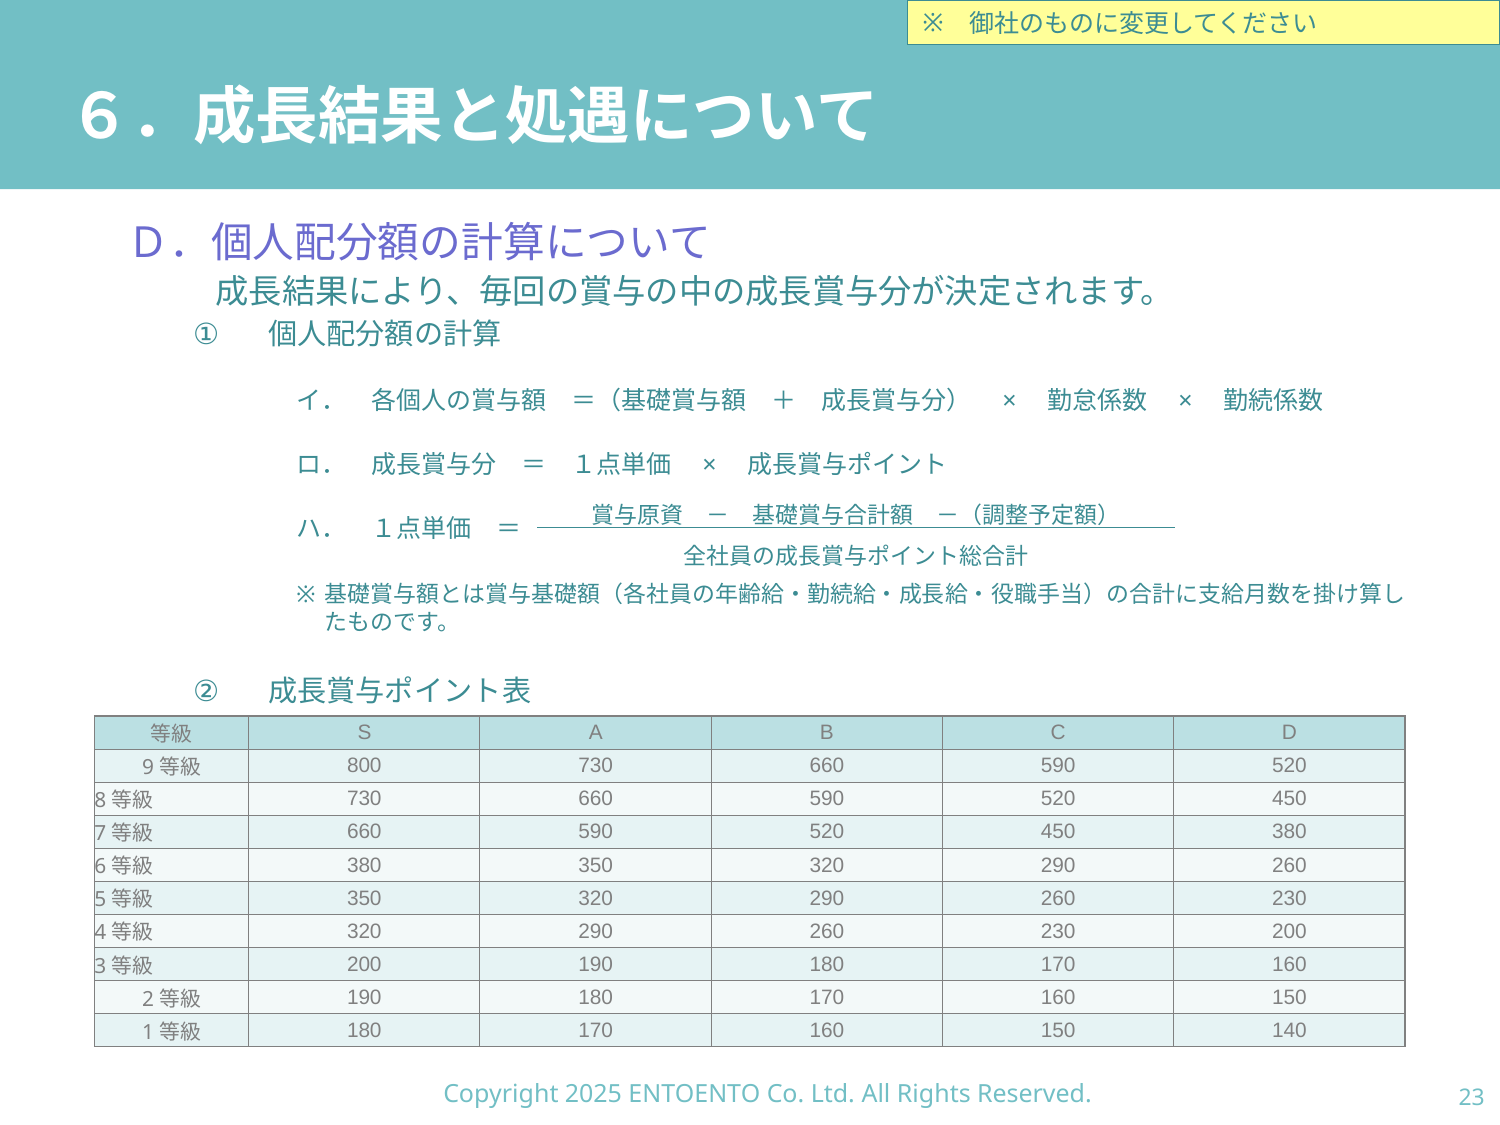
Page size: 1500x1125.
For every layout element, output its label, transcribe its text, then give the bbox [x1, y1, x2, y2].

table_cell 350 [249, 882, 479, 914]
table_cell 290 [943, 849, 1173, 881]
table_header S [249, 717, 479, 749]
table_header B [712, 717, 942, 749]
table_cell 660 [712, 750, 942, 782]
table_cell 180 [480, 981, 711, 1013]
table_cell 260 [712, 915, 942, 947]
table_cell 3等級 [95, 948, 248, 980]
table_header A [480, 717, 711, 749]
table_cell 200 [1174, 915, 1404, 947]
table_cell 150 [1174, 981, 1404, 1013]
table_cell 260 [943, 882, 1173, 914]
table_cell 190 [249, 981, 479, 1013]
table_cell 180 [712, 948, 942, 980]
table_cell 140 [1174, 1014, 1404, 1046]
table_cell 730 [249, 783, 479, 815]
table_cell 230 [943, 915, 1173, 947]
slide_number 22 [1187, 1074, 1500, 1121]
table_cell 170 [480, 1014, 711, 1046]
table_cell 6等級 [95, 849, 248, 881]
table_cell 7等級 [95, 816, 248, 848]
table_header 等級 [95, 717, 248, 749]
table_cell 520 [1174, 750, 1404, 782]
table_cell 660 [480, 783, 711, 815]
table_cell 170 [712, 981, 942, 1013]
table_cell 380 [249, 849, 479, 881]
table_header D [1174, 717, 1404, 749]
table_cell 590 [712, 783, 942, 815]
table_cell 9等級 [95, 750, 248, 782]
table_cell 1等級 [95, 1014, 248, 1046]
table_header C [943, 717, 1173, 749]
text_box 御社のものに変更してください [907, 0, 1500, 45]
table_cell 450 [1174, 783, 1404, 815]
footer Copyright 2025 ENTOENTO Co. Ltd. All Rights Reserved. [206, 1070, 1331, 1121]
table_cell 2等級 [95, 981, 248, 1013]
table_cell 260 [1174, 849, 1404, 881]
table_cell 590 [943, 750, 1173, 782]
table_cell 8等級 [95, 783, 248, 815]
table_cell 150 [943, 1014, 1173, 1046]
table_cell 320 [712, 849, 942, 881]
table_cell 660 [249, 816, 479, 848]
table_cell 4等級 [95, 915, 248, 947]
table_cell 170 [943, 948, 1173, 980]
table_cell 160 [712, 1014, 942, 1046]
table_cell 380 [1174, 816, 1404, 848]
table_cell 350 [480, 849, 711, 881]
table_cell 5等級 [95, 882, 248, 914]
table_cell 520 [712, 816, 942, 848]
table_cell 200 [249, 948, 479, 980]
table_cell 230 [1174, 882, 1404, 914]
table_cell 800 [249, 750, 479, 782]
table_cell 320 [249, 915, 479, 947]
title ６．成長結果と処遇について [53, 42, 1388, 185]
table_cell 160 [943, 981, 1173, 1013]
table_cell 160 [1174, 948, 1404, 980]
table_cell 290 [712, 882, 942, 914]
table_cell 190 [480, 948, 711, 980]
table_cell 180 [249, 1014, 479, 1046]
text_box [442, 479, 1270, 575]
table_cell 450 [943, 816, 1173, 848]
table_cell 730 [480, 750, 711, 782]
table_cell 590 [480, 816, 711, 848]
table_cell 320 [480, 882, 711, 914]
table_cell 520 [943, 783, 1173, 815]
list Ｄ．個人配分額の計算について 成長結果により、毎回の賞与の中の成長賞与分が決定されます。 個人配分額の計算 イ． 各個人の賞与額 ＝（基礎賞与額 ＋ 成長賞与分） × 勤怠係数 × 勤続係数 ロ． 成長賞与分 ＝ １点単価 × 成長賞与ポイント ハ． １点単価 ＝ 基礎賞与額とは賞与基礎額（各社員の年齢給・勤続給・成長給・役職手当）の合計に支給月数を掛け算したものです。 成長賞与ポイント表 [112, 208, 1424, 1012]
table_cell 290 [480, 915, 711, 947]
